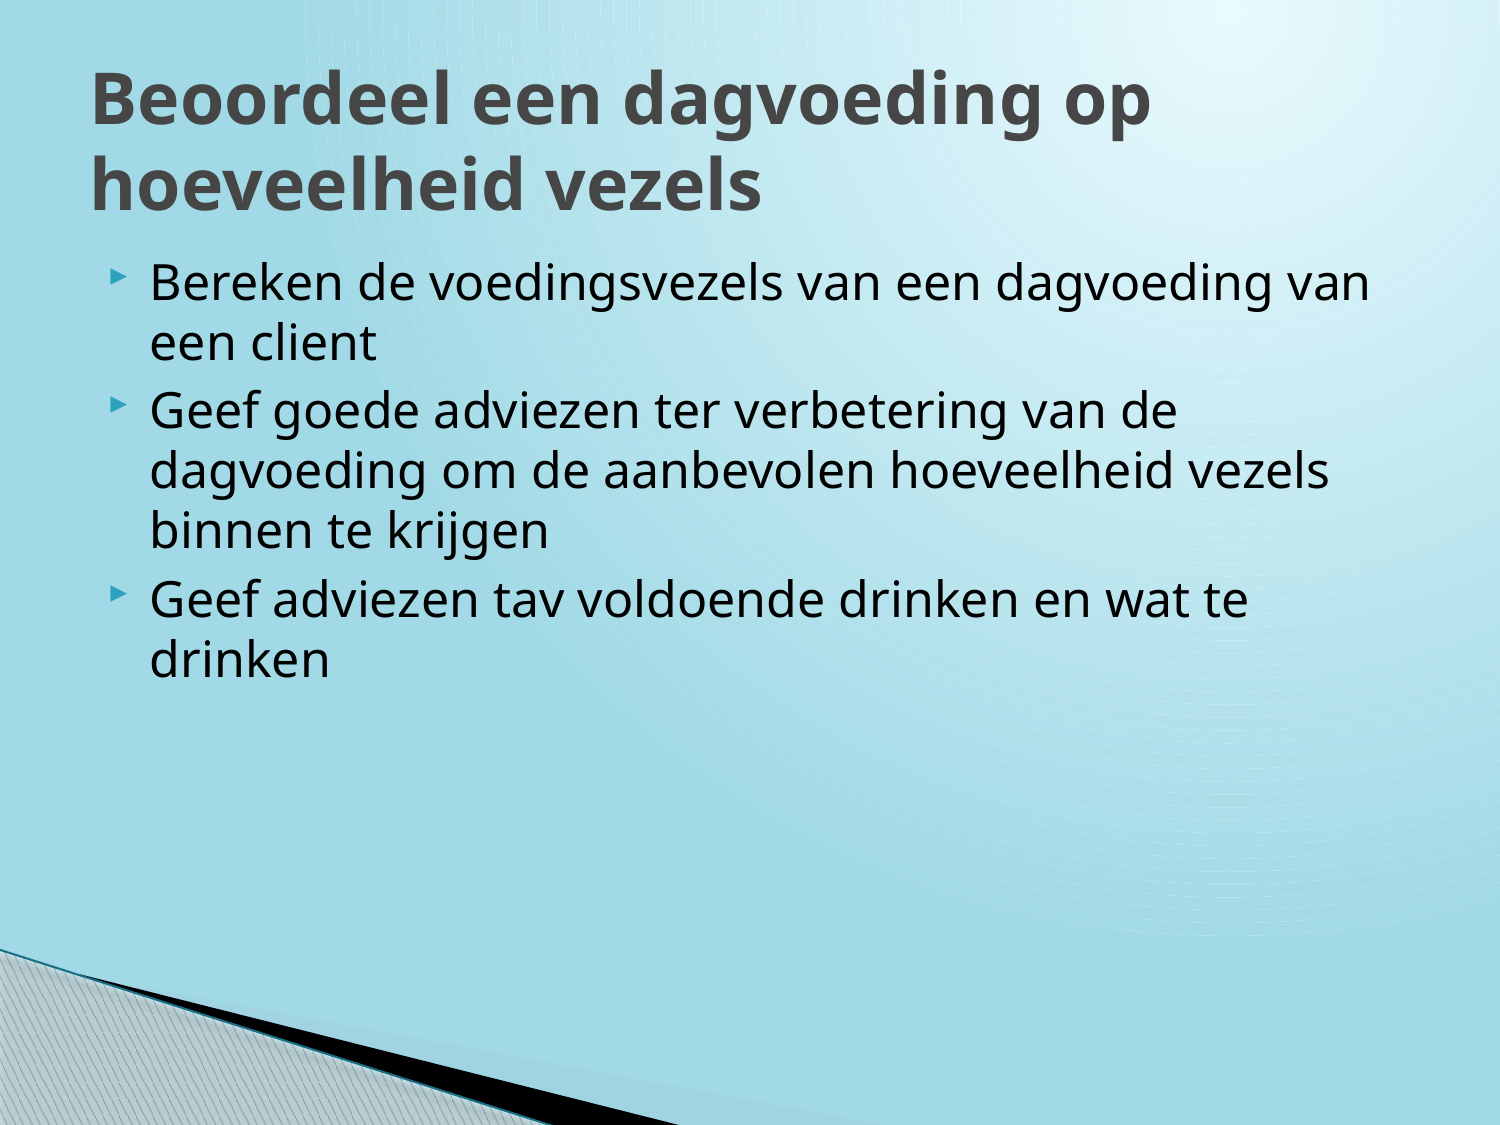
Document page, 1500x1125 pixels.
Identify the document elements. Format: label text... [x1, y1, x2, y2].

title Beoordeel een dagvoeding op hoeveelheid vezels [75, 45, 1425, 233]
list Bereken de voedingsvezels van een dagvoeding van een client Geef goede adviezen ter verbetering van de dagvoeding om de aanbevolen hoeveelheid vezels binnen te krijgen Geef adviezen tav voldoende drinken en wat te drinken [75, 243, 1425, 986]
